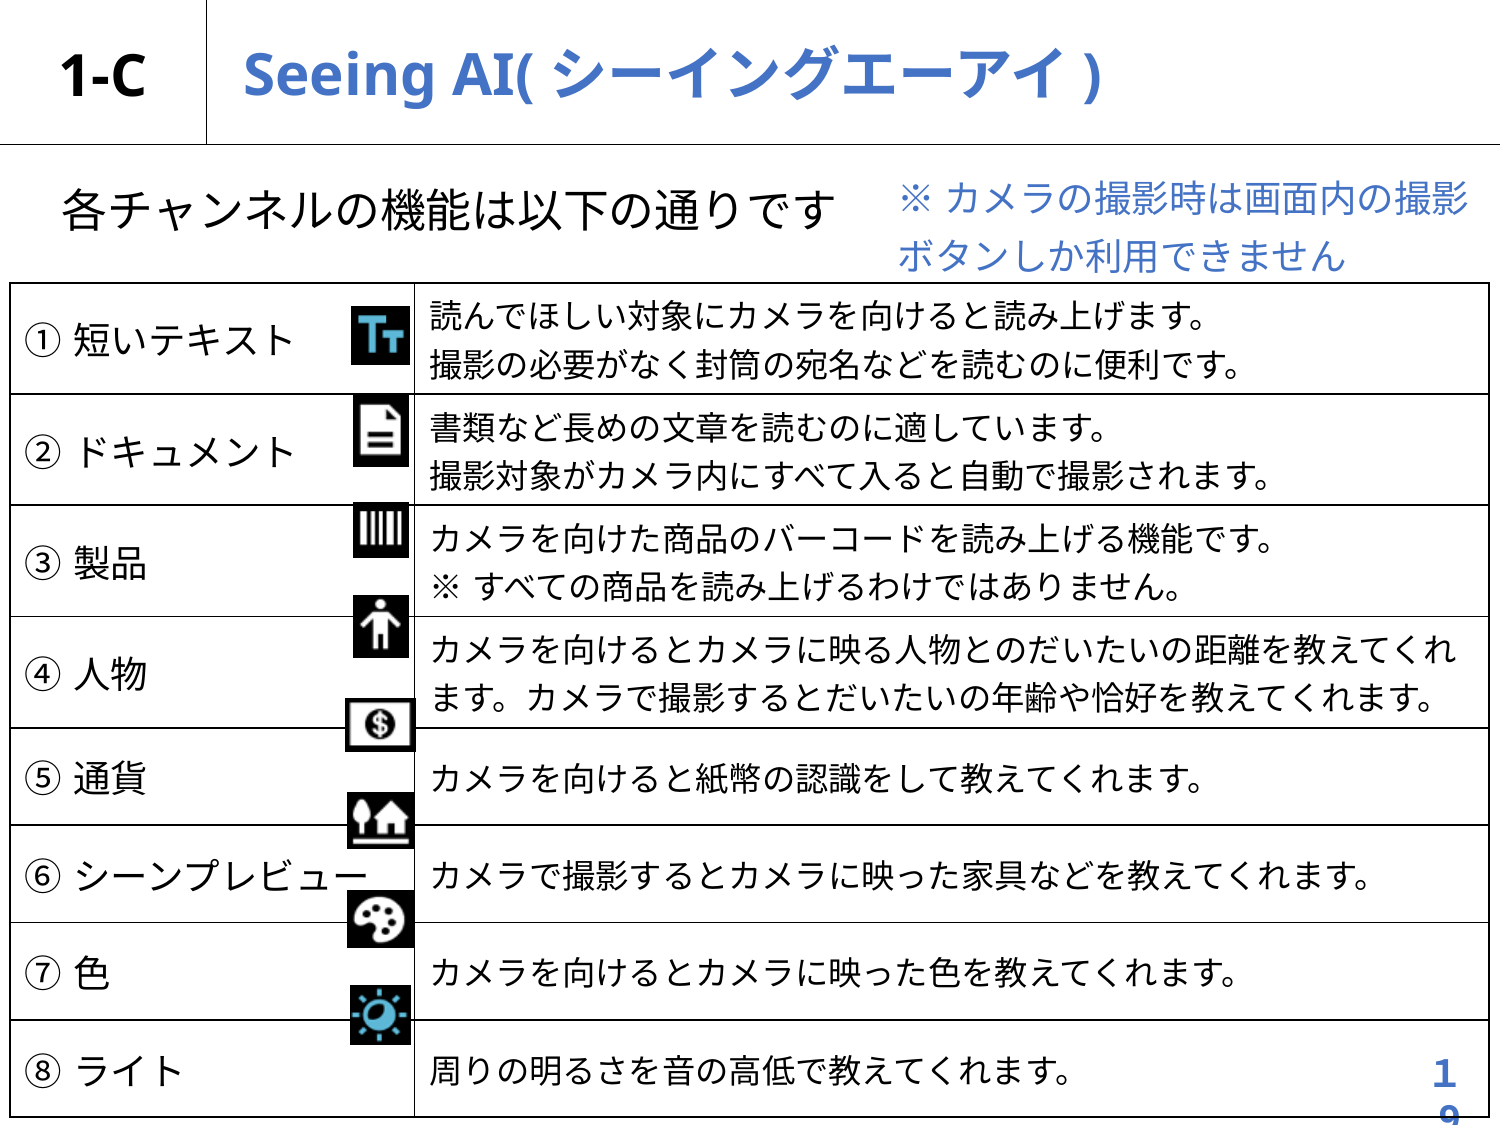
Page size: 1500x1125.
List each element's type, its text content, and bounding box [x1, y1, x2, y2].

table_cell ②ドキュメント [11, 395, 414, 504]
text_box ※カメラの撮影時は画面内の撮影ボタンしか利用できません [882, 153, 1497, 276]
table_cell ⑤通貨 [11, 729, 414, 824]
table_header ①短いテキスト [11, 284, 414, 393]
title Seeing AI(シーイングエーアイ) [228, 36, 1472, 116]
table_cell カメラを向けるとカメラに映る人物とのだいたいの距離を教えてくれます。カメラで撮影するとだいたいの年齢や恰好を教えてくれます。 [415, 617, 1488, 727]
picture [345, 698, 416, 752]
table_cell カメラを向けると紙幣の認識をして教えてくれます。 [415, 729, 1488, 824]
picture [347, 890, 414, 948]
picture [353, 502, 409, 558]
text_box 1-C [0, 0, 207, 147]
table_cell ③製品 [11, 506, 414, 616]
picture [347, 792, 414, 849]
picture [351, 306, 410, 365]
table_cell ⑦色 [11, 923, 414, 1019]
text_box 各チャンネルの機能は以下の通りです [46, 180, 882, 274]
table_cell ④人物 [11, 617, 414, 727]
table_cell ⑧ライト [11, 1021, 414, 1116]
table_cell ⑥シーンプレビュー [11, 826, 414, 922]
table_cell カメラで撮影するとカメラに映った家具などを教えてくれます。 [415, 826, 1488, 922]
table_cell カメラを向けるとカメラに映った色を教えてくれます。 [415, 923, 1488, 1019]
text_box １9 [1402, 1065, 1497, 1125]
table_cell 書類など長めの文章を読むのに適しています。 撮影対象がカメラ内にすべて入ると自動で撮影されます。 [415, 395, 1488, 504]
picture [350, 985, 411, 1045]
picture [353, 595, 409, 658]
table_cell カメラを向けた商品のバーコードを読み上げる機能です。 ※すべての商品を読み上げるわけではありません。 [415, 506, 1488, 616]
picture [353, 394, 409, 467]
table_cell 周りの明るさを音の高低で教えてくれます。 [415, 1021, 1488, 1116]
table_header 読んでほしい対象にカメラを向けると読み上げます。 撮影の必要がなく封筒の宛名などを読むのに便利です。 [415, 284, 1488, 393]
